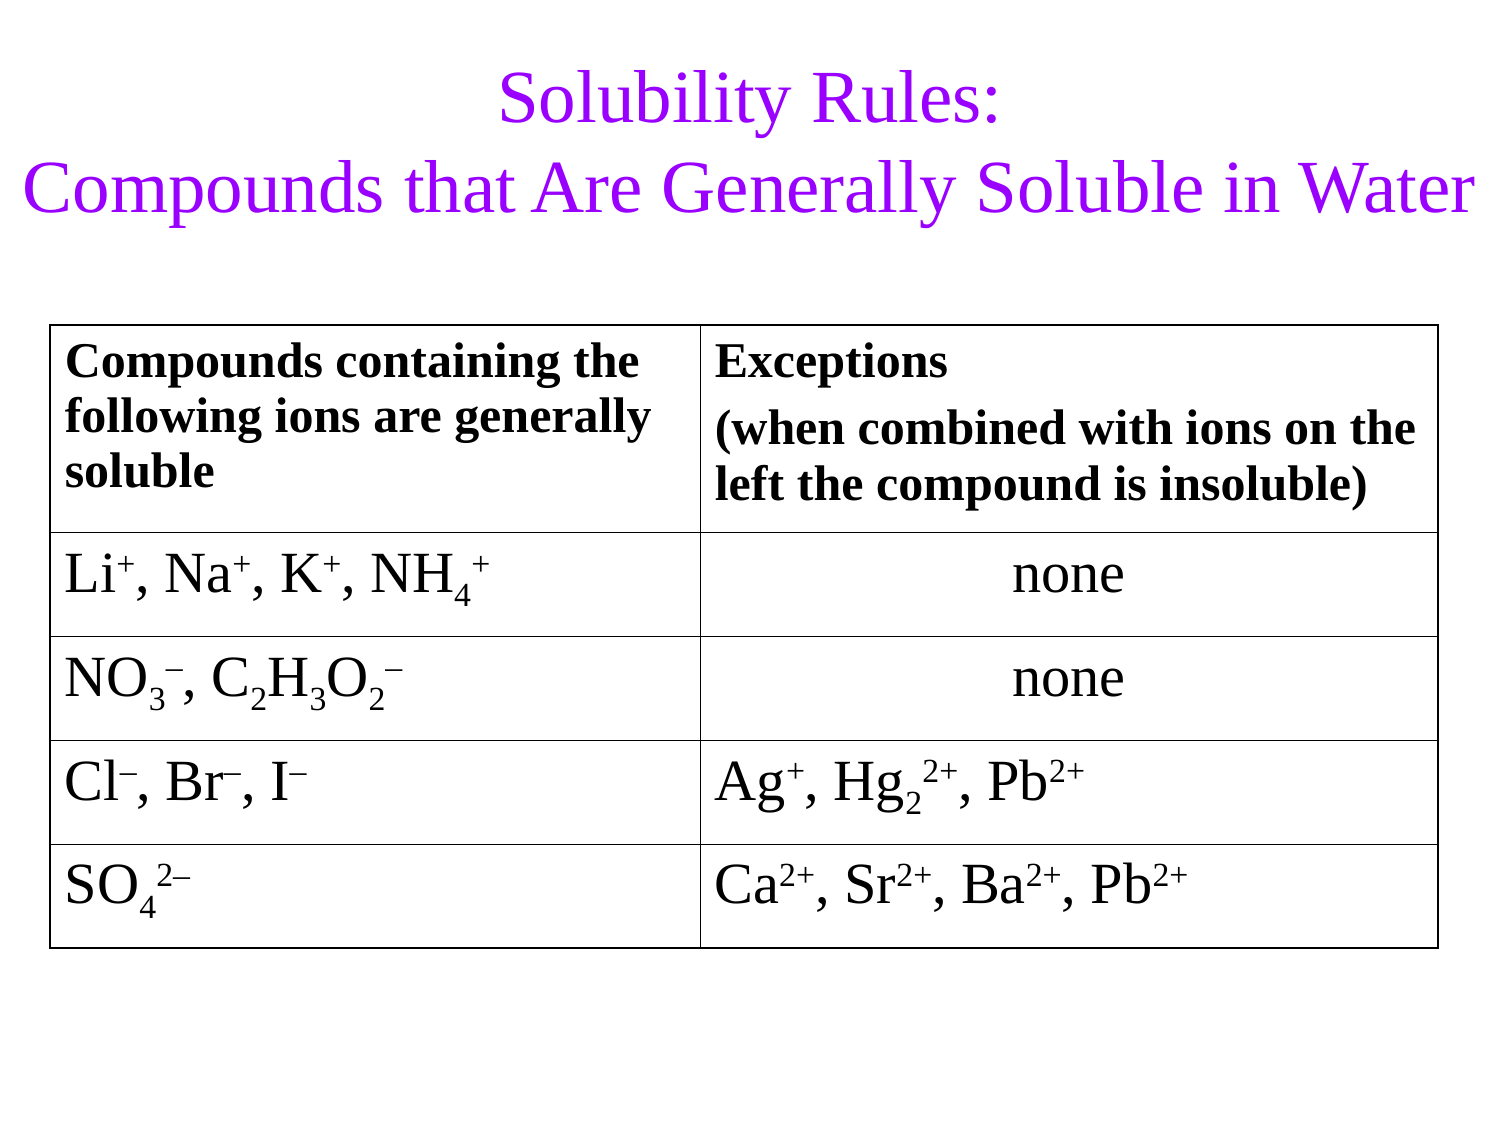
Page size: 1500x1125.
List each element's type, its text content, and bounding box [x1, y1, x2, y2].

table_cell NO3–, C2H3O2– [51, 637, 700, 740]
table_cell Ca2+, Sr2+, Ba2+, Pb2+ [701, 845, 1437, 947]
table_cell none [701, 637, 1437, 740]
table_cell SO42– [51, 845, 700, 947]
table_cell Ag+, Hg22+, Pb2+ [701, 741, 1437, 844]
table_cell Cl–, Br–, I– [51, 741, 700, 844]
table_header Exceptions (when combined with ions on the left the compound is insoluble) [701, 326, 1437, 532]
table_header Compounds containing the following ions are generally soluble [51, 326, 700, 532]
text_box Solubility Rules: Compounds that Are Generally Soluble in Water [0, 44, 1500, 232]
table_cell Li+, Na+, K+, NH4+ [51, 533, 700, 636]
table_cell none [701, 533, 1437, 636]
